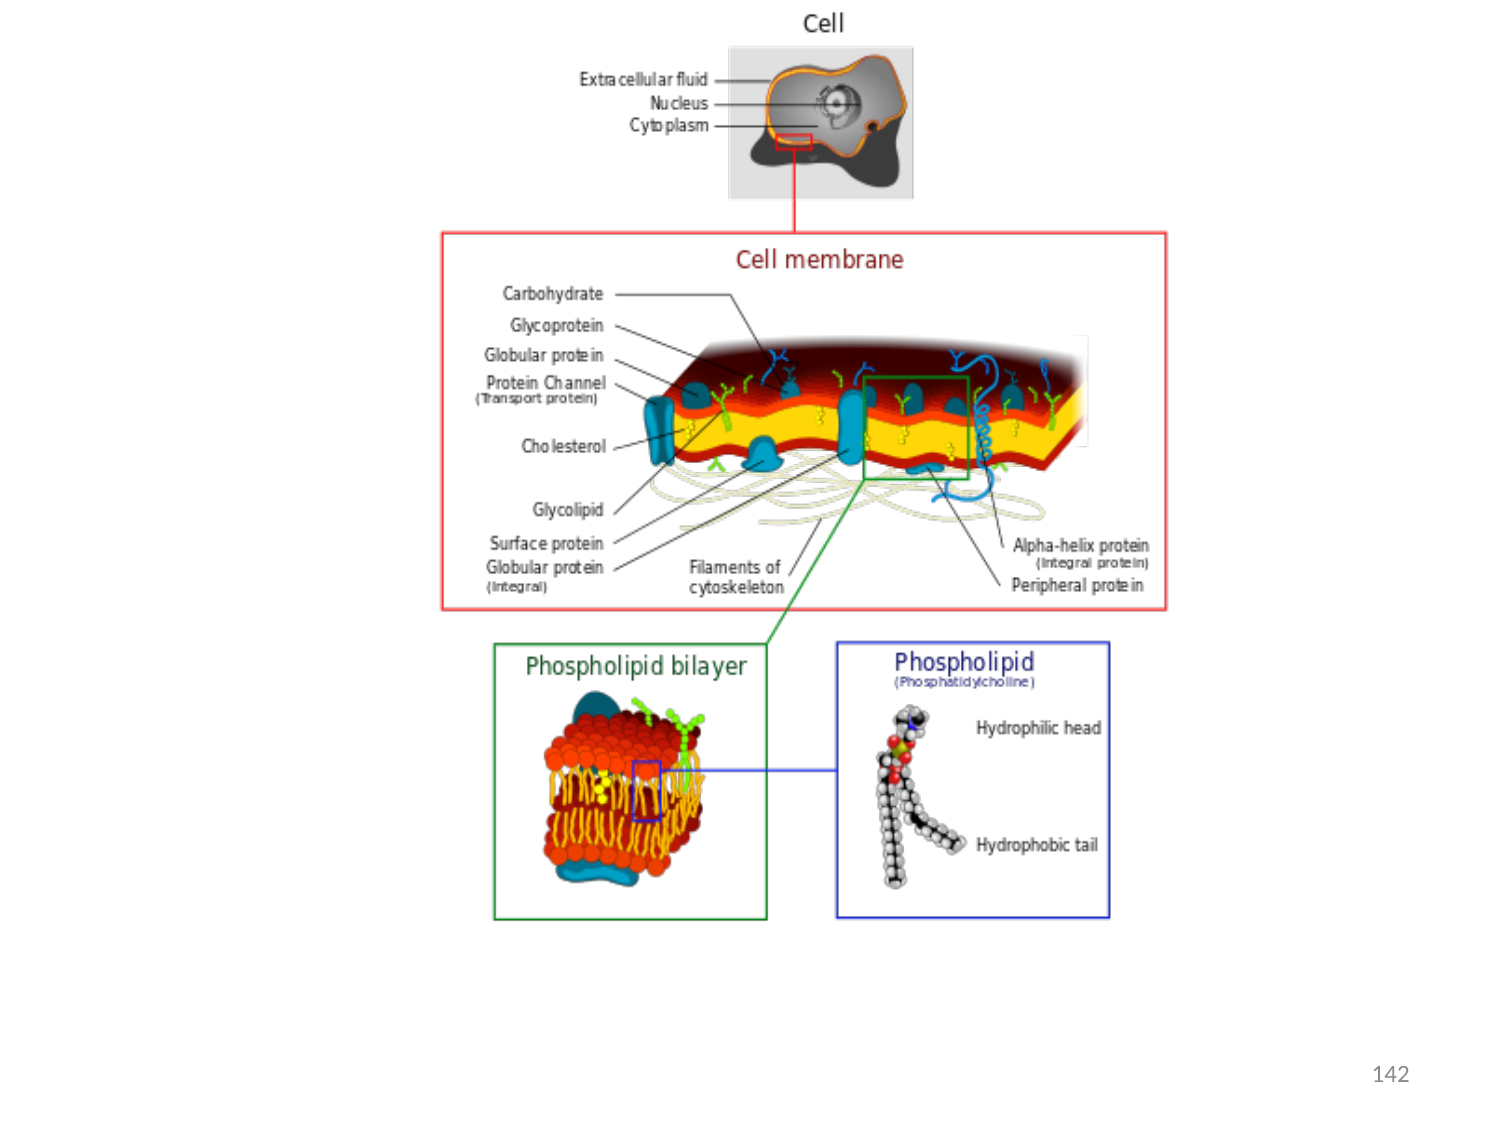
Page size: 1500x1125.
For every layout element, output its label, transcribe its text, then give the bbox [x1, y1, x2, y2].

slide_number 142 [1074, 1042, 1425, 1103]
picture [430, 0, 1176, 930]
